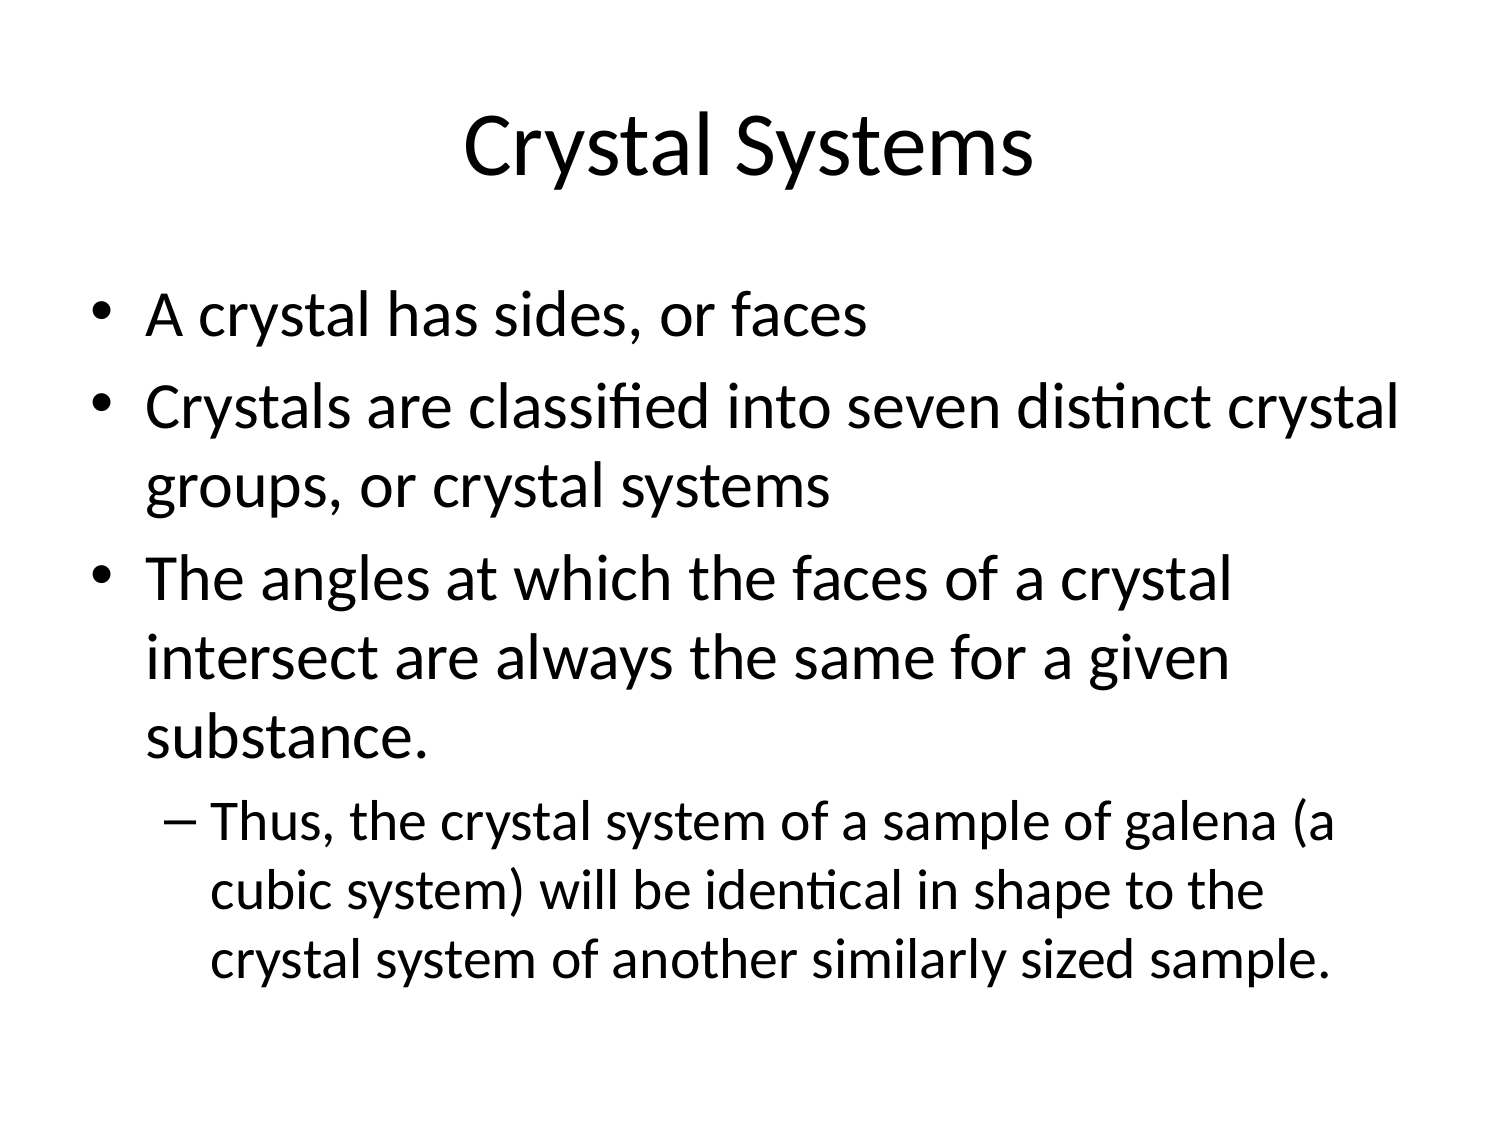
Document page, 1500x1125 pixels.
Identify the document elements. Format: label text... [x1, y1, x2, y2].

list A crystal has sides, or faces Crystals are classified into seven distinct crystal groups, or crystal systems The angles at which the faces of a crystal intersect are always the same for a given substance. Thus, the crystal system of a sample of galena (a cubic system) will be identical in shape to the crystal system of another similarly sized sample. [75, 262, 1425, 1005]
title Crystal Systems [75, 45, 1425, 233]
